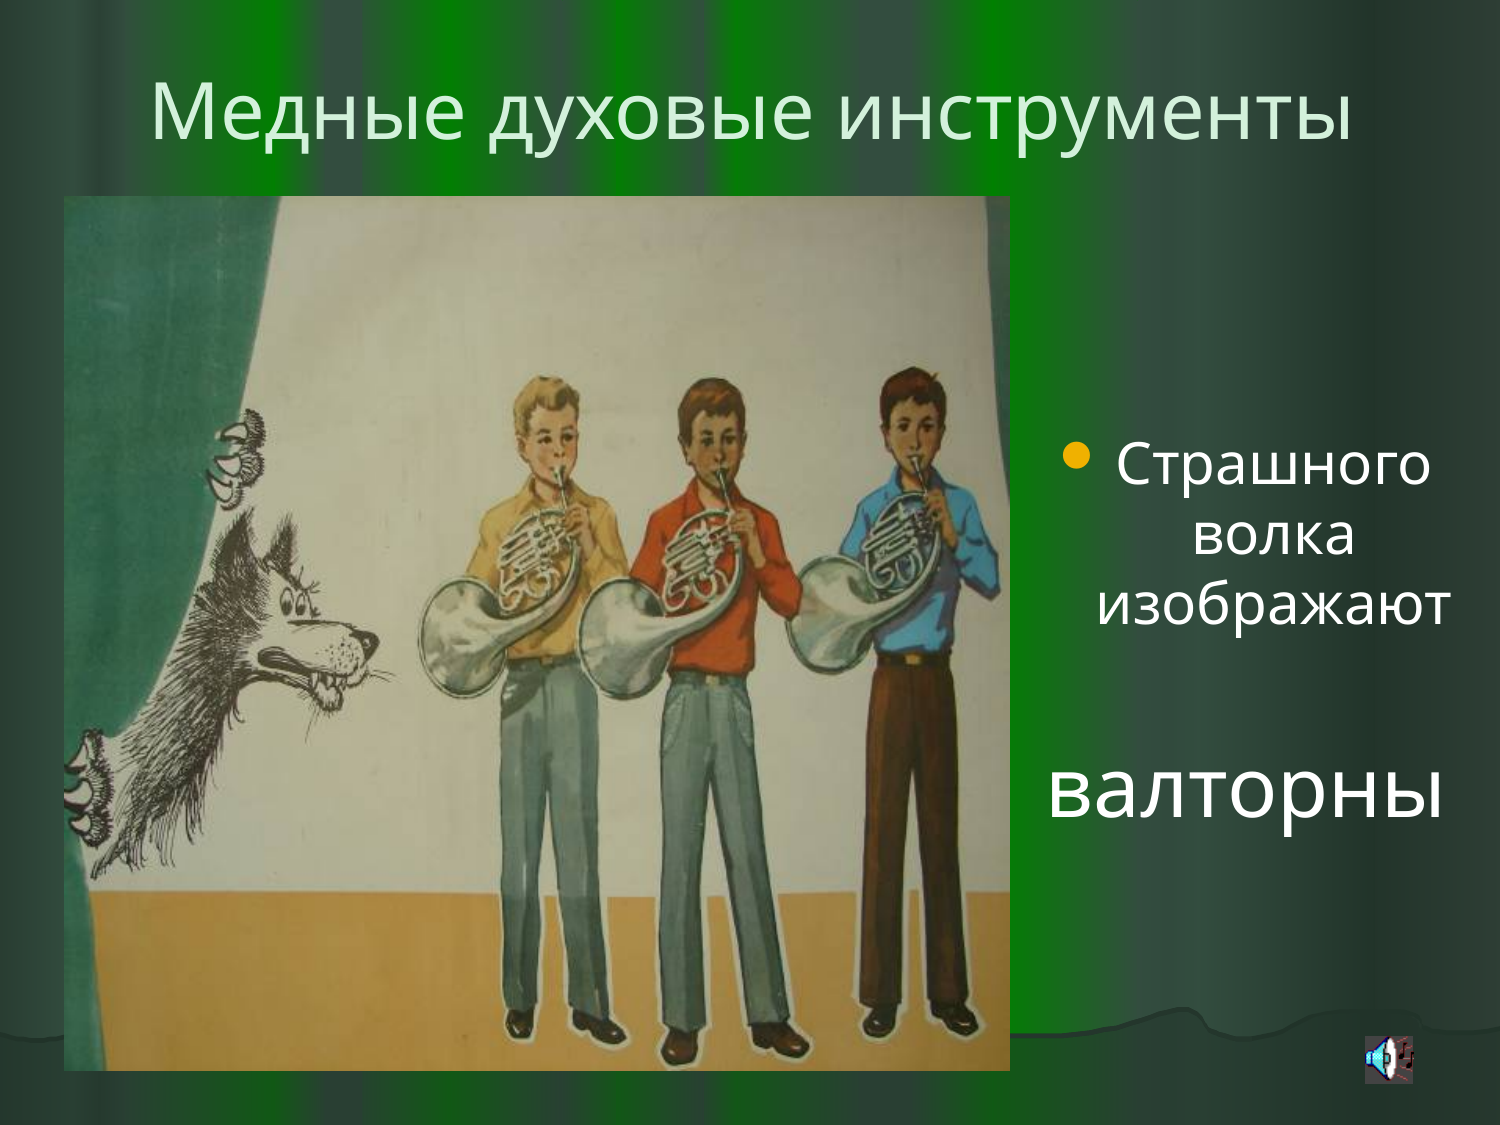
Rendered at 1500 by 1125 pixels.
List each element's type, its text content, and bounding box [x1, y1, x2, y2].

title Медные духовые инструменты [76, 42, 1428, 173]
picture [1364, 1034, 1415, 1086]
list Страшного волка изображают валторны [1021, 255, 1471, 1071]
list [64, 196, 1010, 1071]
